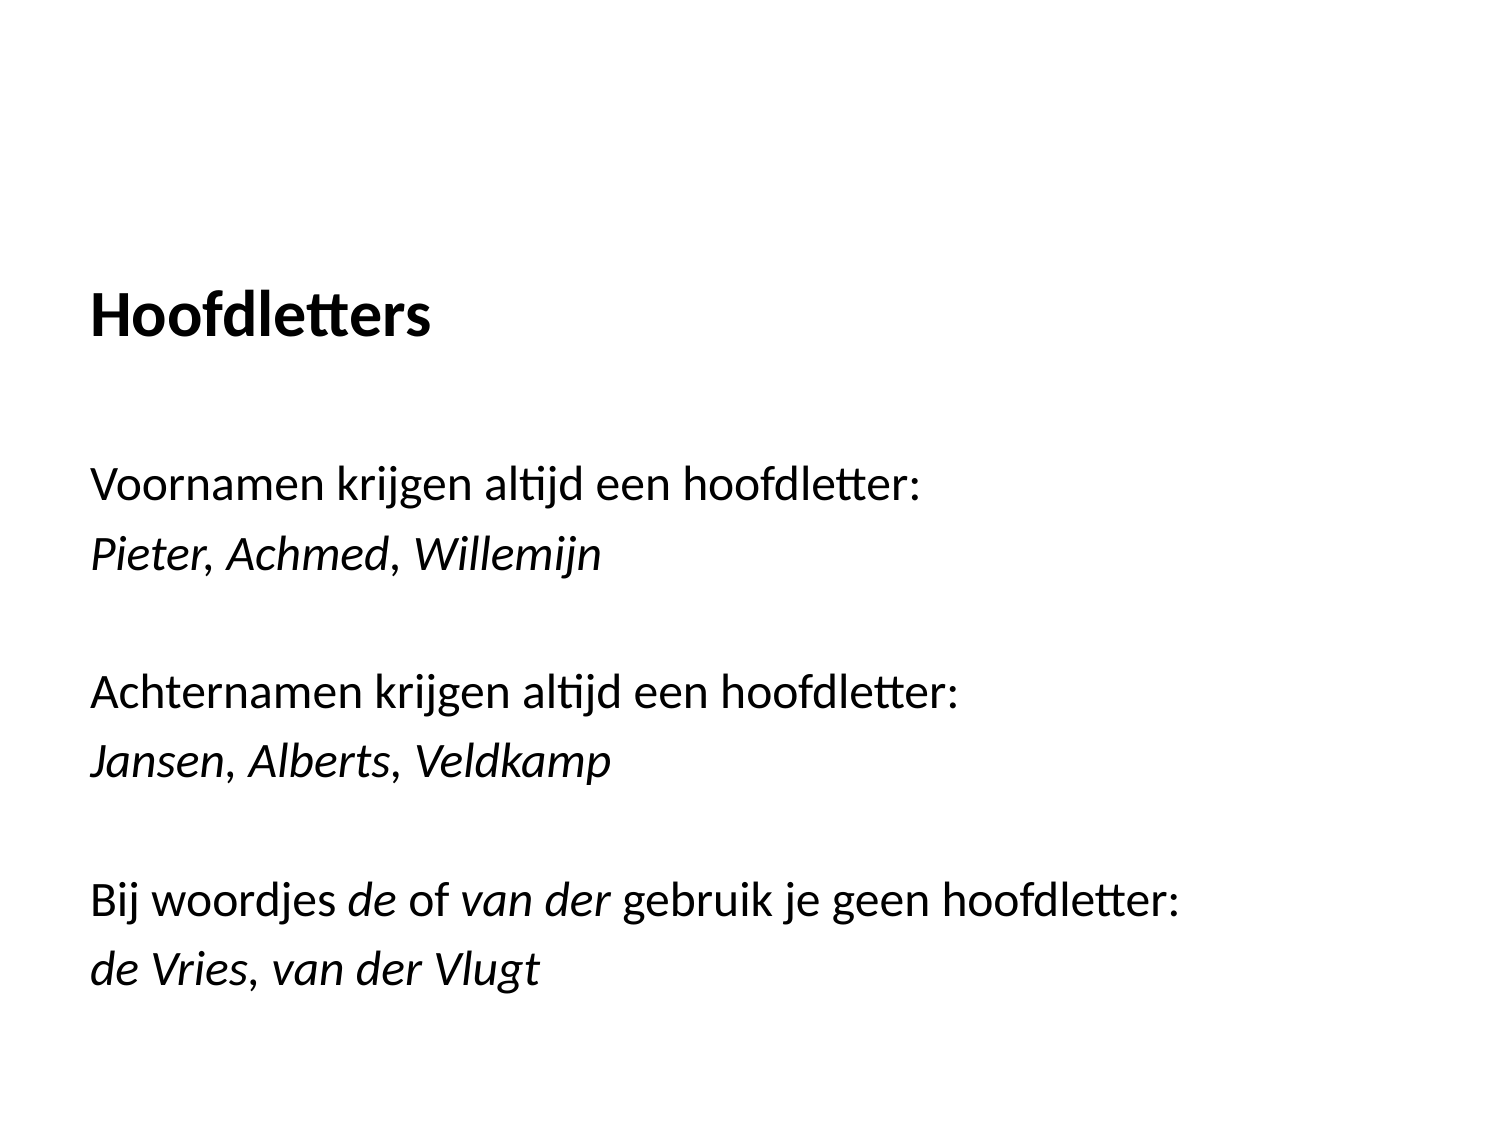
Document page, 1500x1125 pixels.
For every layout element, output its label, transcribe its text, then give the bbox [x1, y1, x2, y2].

list Hoofdletters Voornamen krijgen altijd een hoofdletter: Pieter, Achmed, Willemijn Achternamen krijgen altijd een hoofdletter: Jansen, Alberts, Veldkamp Bij woordjes de of van der gebruik je geen hoofdletter: de Vries, van der Vlugt [75, 262, 1425, 1005]
